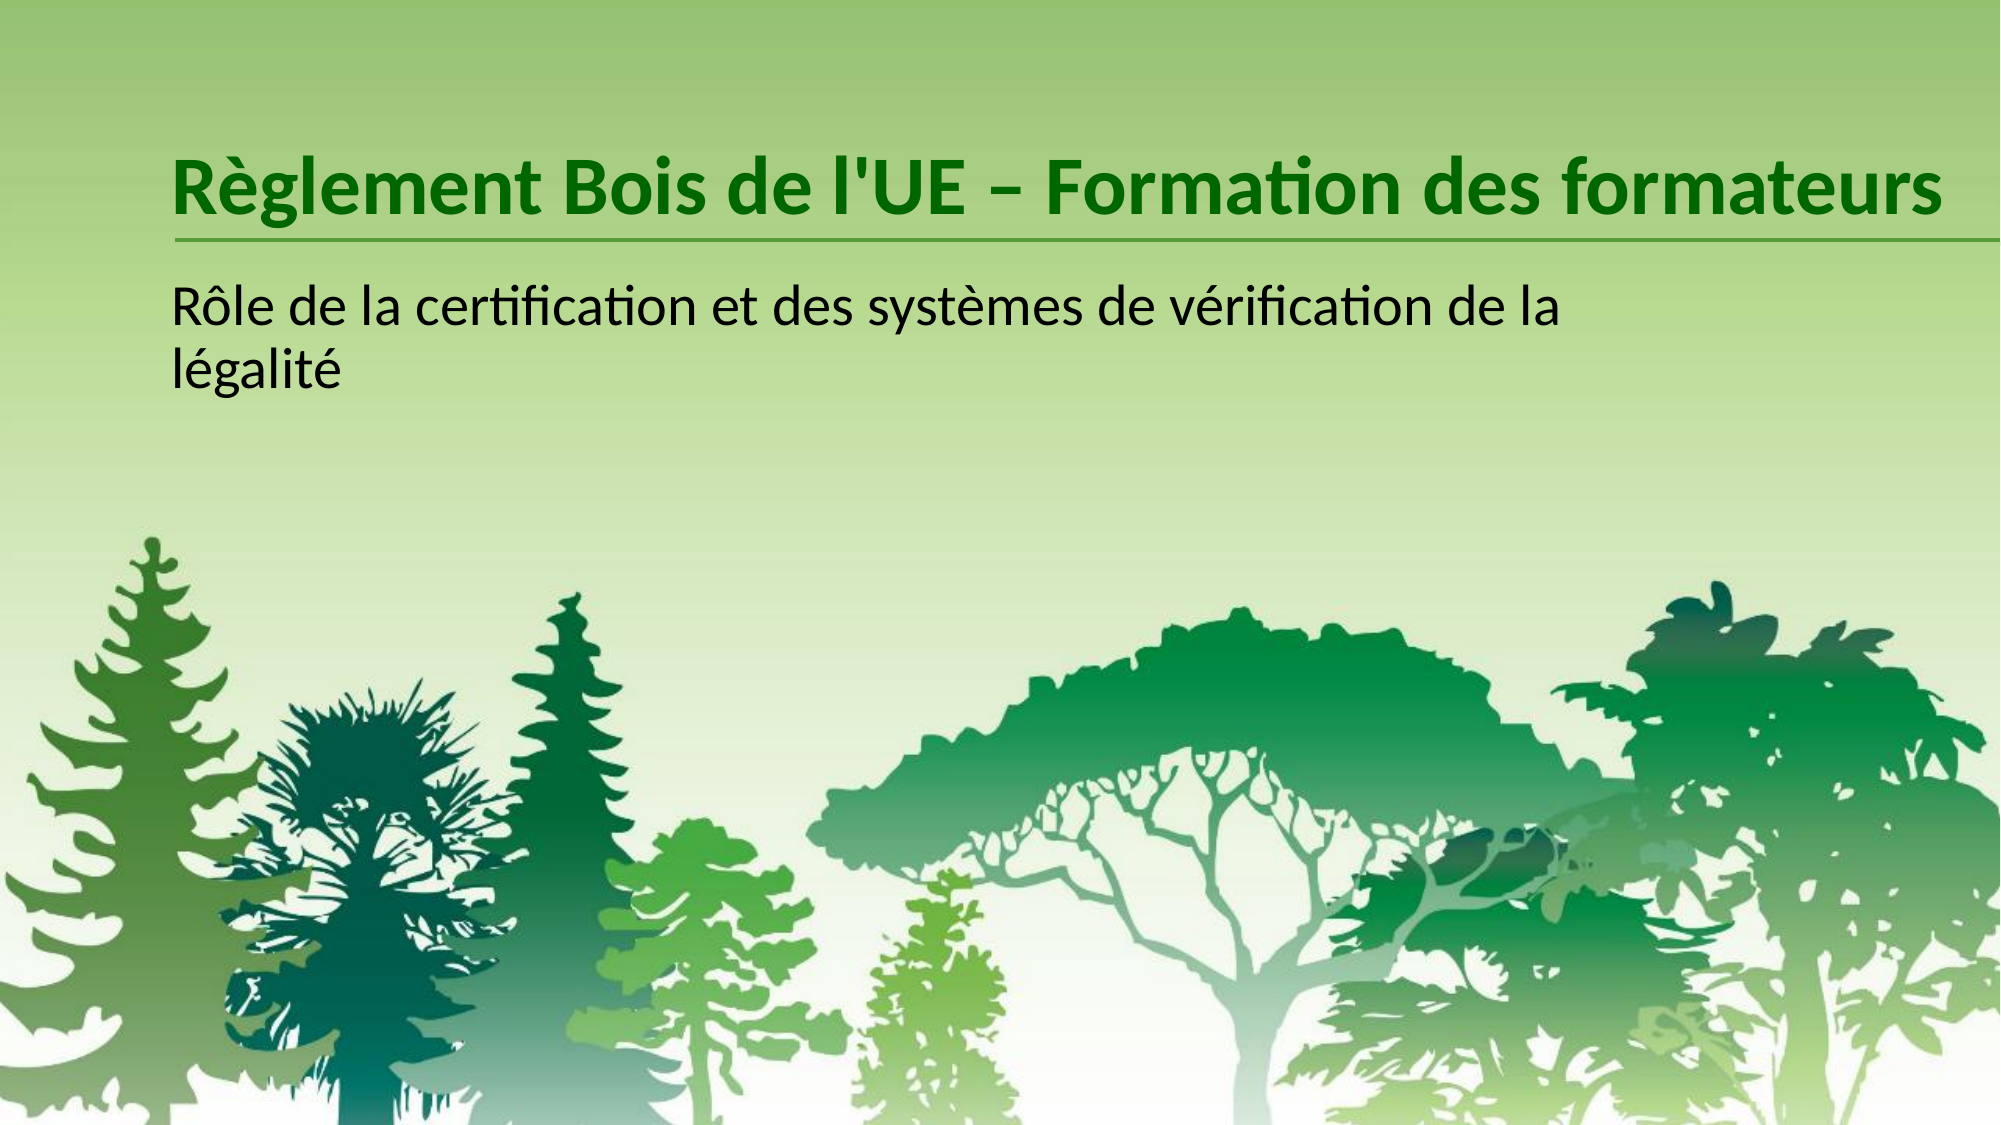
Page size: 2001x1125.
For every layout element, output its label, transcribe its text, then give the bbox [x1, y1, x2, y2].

slide_number 2 [1493, 1065, 1944, 1125]
picture [0, 0, 2001, 1125]
title Règlement Bois de l'UE – Formation des formateurs [156, 95, 2000, 241]
subtitle Rôle de la certification et des systèmes de vérification de la légalité [156, 267, 1657, 540]
